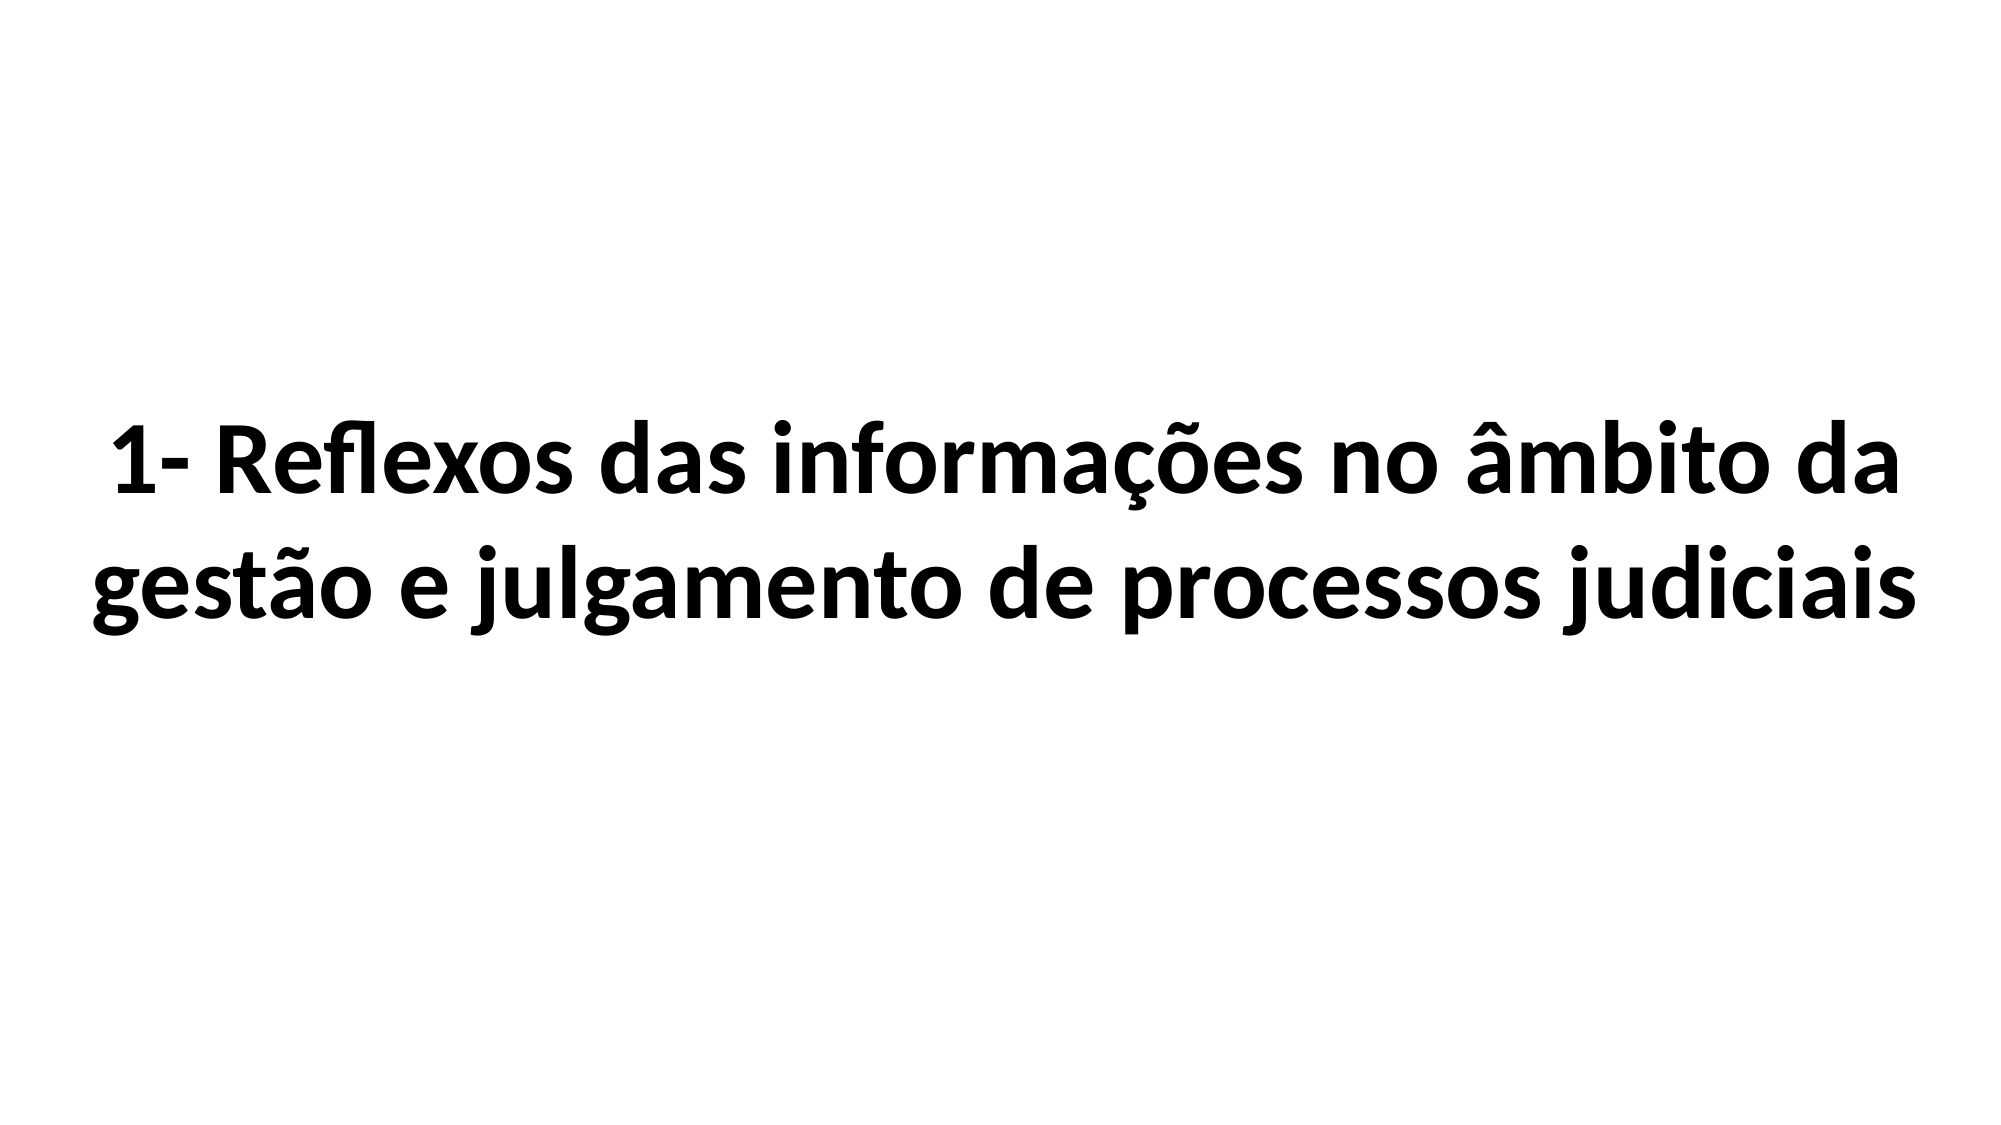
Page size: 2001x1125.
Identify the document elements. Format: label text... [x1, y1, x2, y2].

text_box 1- Reflexos das informações no âmbito da gestão e julgamento de processos judiciais [34, 32, 1977, 782]
